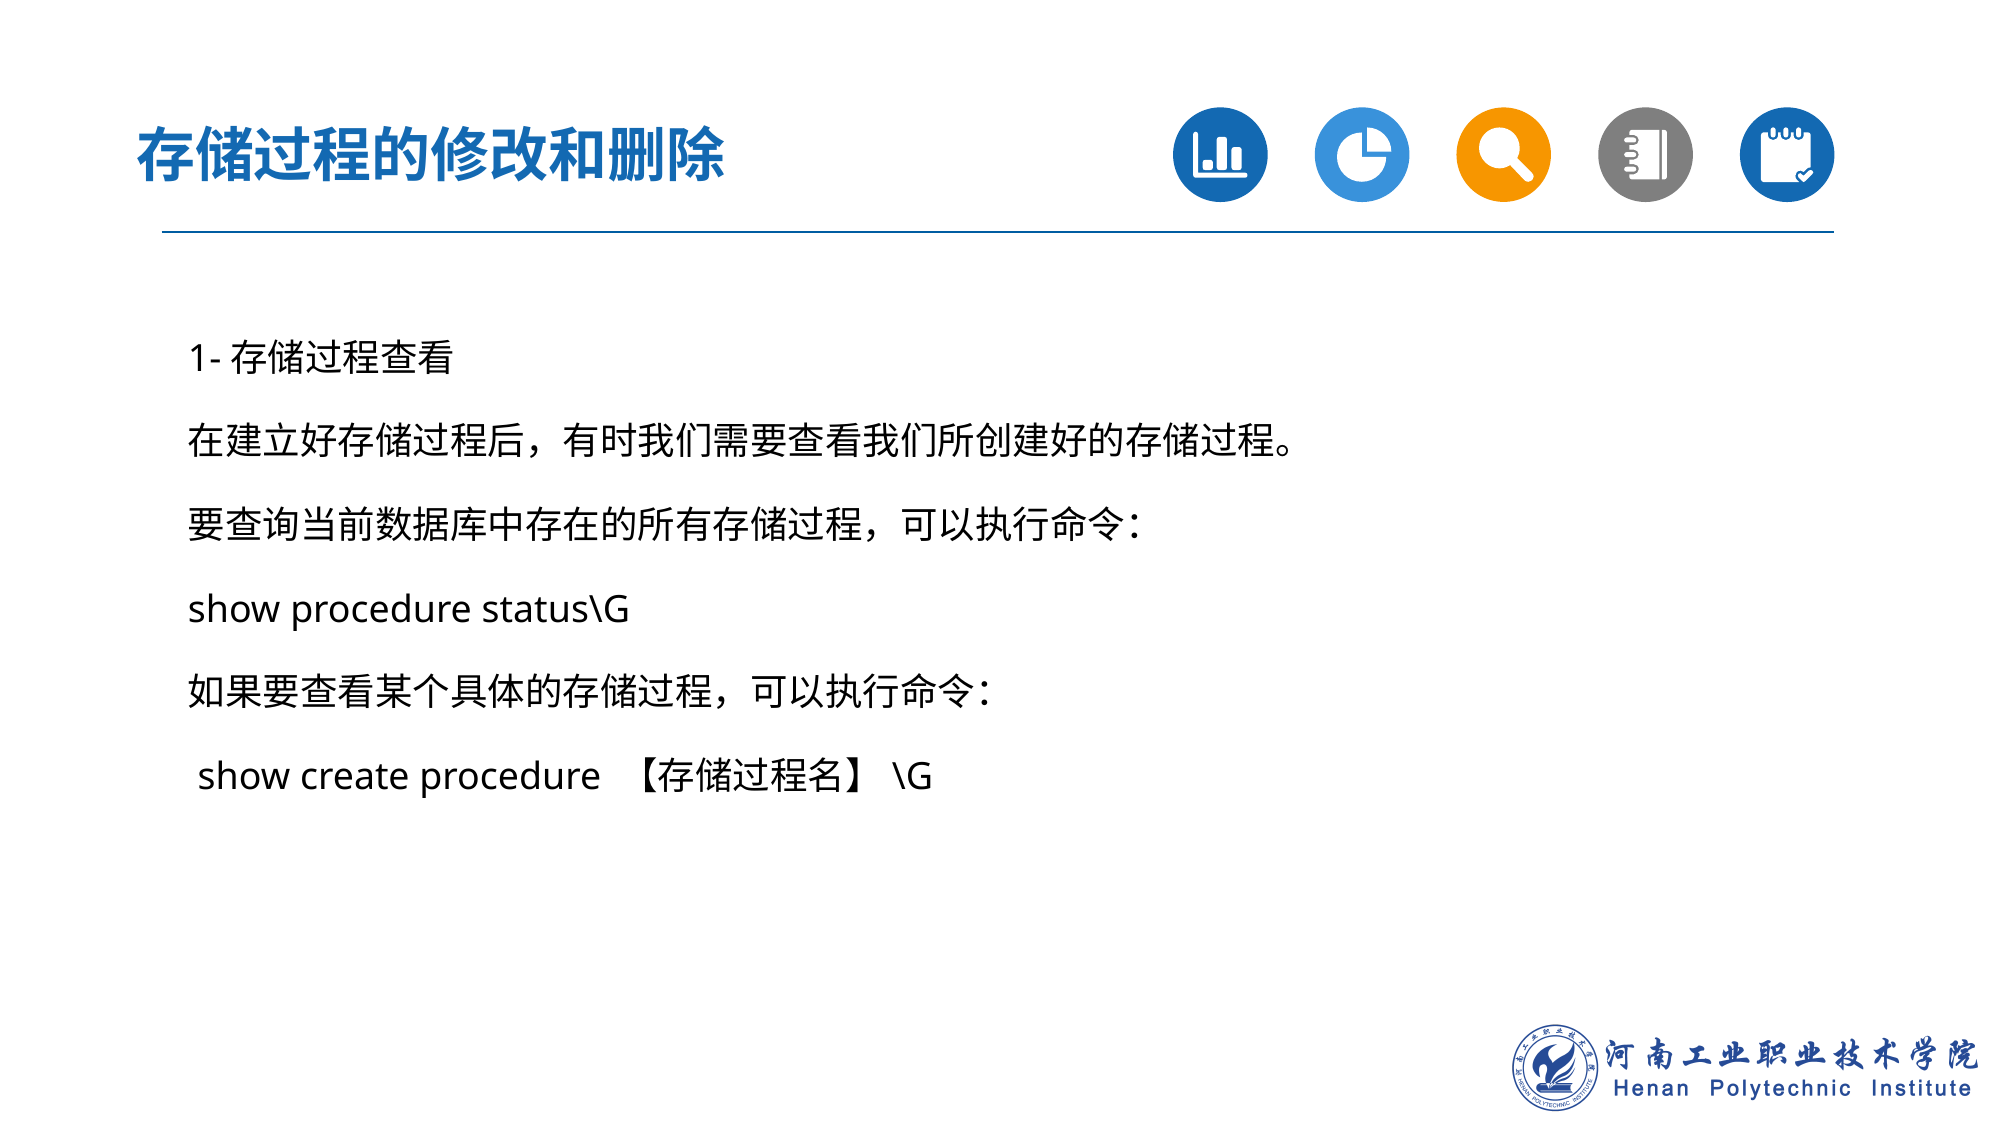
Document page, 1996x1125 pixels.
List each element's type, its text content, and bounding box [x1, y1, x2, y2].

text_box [1314, 107, 1410, 203]
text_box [1739, 107, 1835, 203]
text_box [1456, 107, 1552, 203]
picture [1493, 1020, 1984, 1118]
text_box 1-存储过程查看 在建立好存储过程后，有时我们需要查看我们所创建好的存储过程。 要查询当前数据库中存在的所有存储过程，可以执行命令： show procedure status\G 如果要查看某个具体的存储过程，可以执行命令： show create procedure 【存储过程名】\G [167, 274, 1668, 851]
text_box 存储过程的修改和删除 [110, 93, 752, 203]
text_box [1598, 107, 1694, 203]
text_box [1172, 107, 1268, 203]
